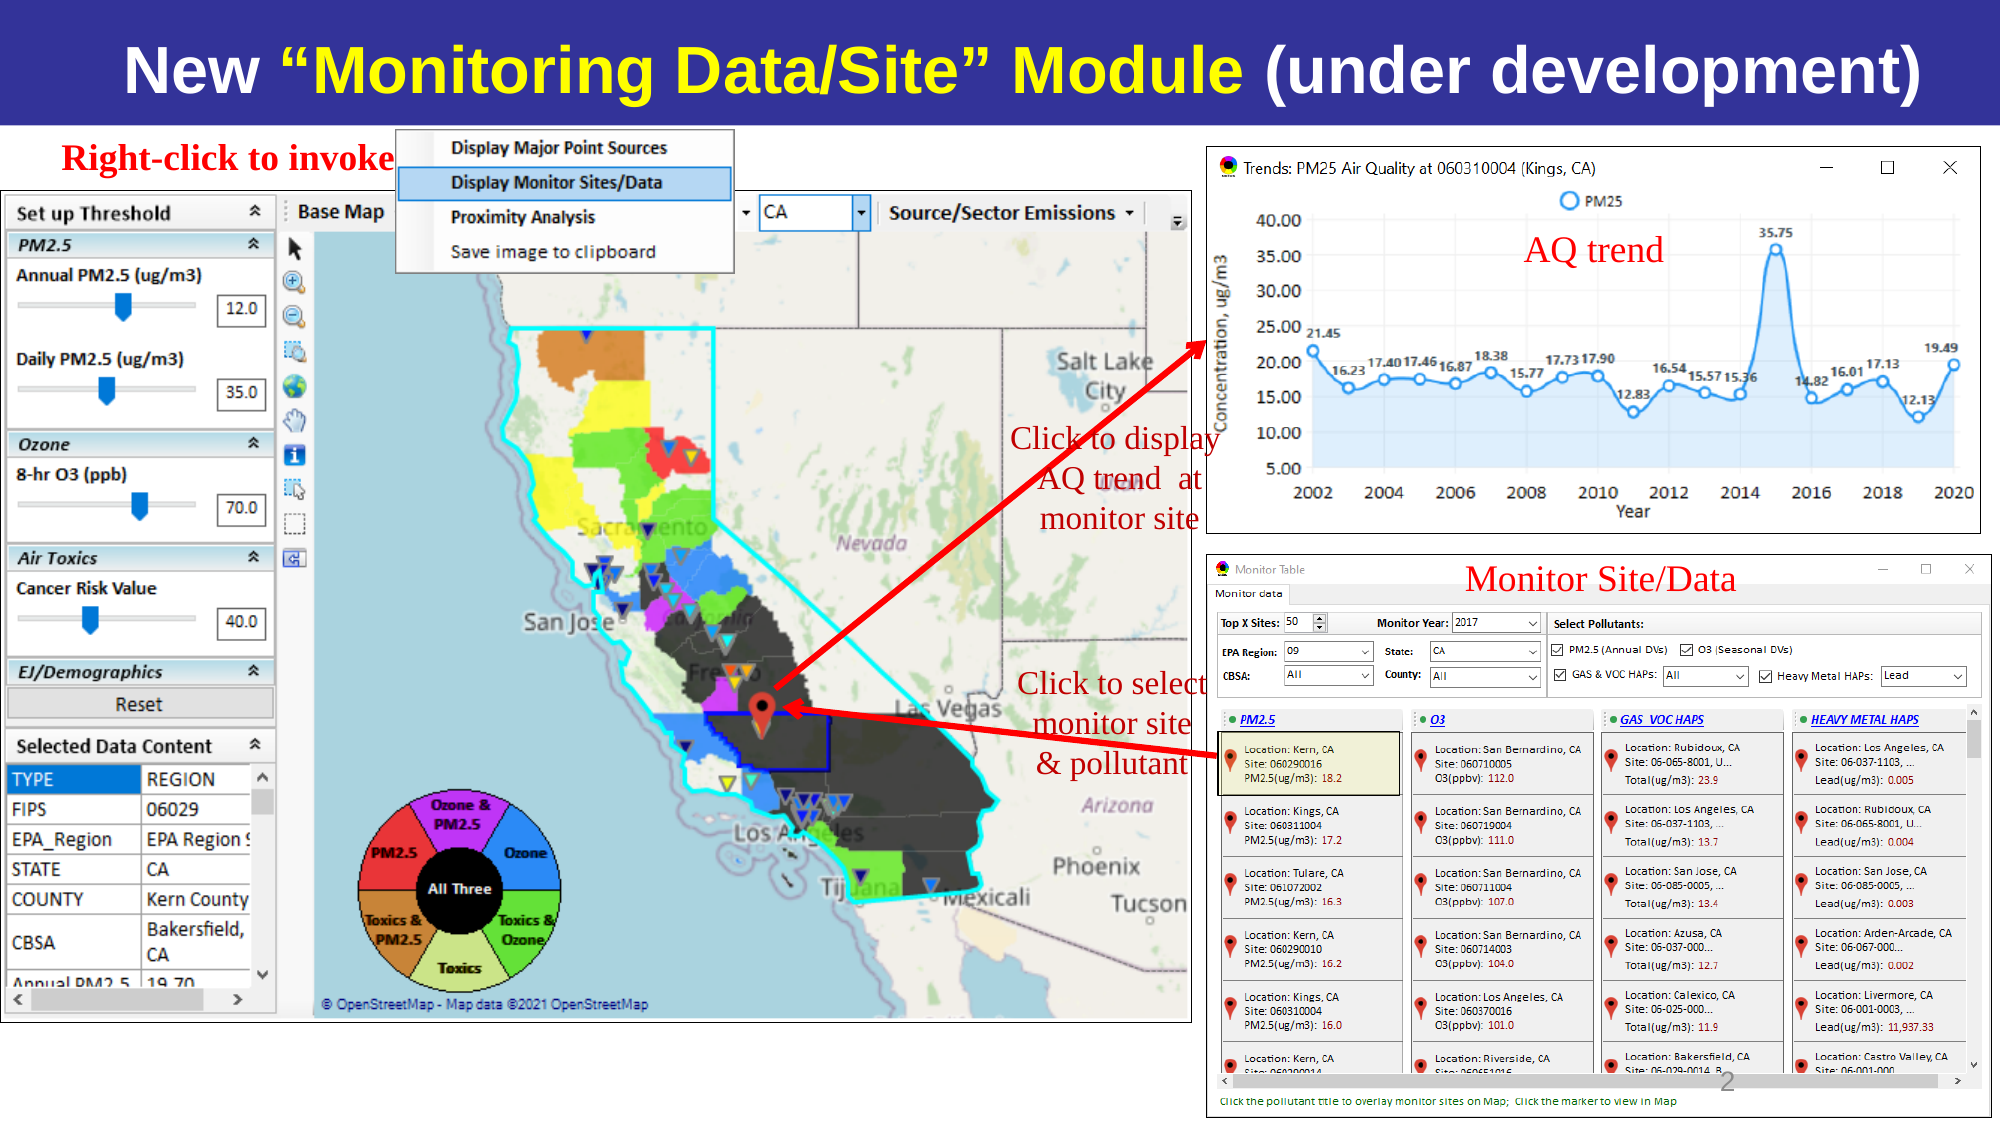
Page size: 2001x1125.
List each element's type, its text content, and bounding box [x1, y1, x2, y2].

text_box Monitor Site/Data [1450, 546, 1787, 552]
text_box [774, 339, 1207, 690]
picture [1206, 146, 1982, 534]
picture [1206, 554, 1992, 1118]
title New “Monitoring Data/Site” Module (under development) [99, 11, 1947, 122]
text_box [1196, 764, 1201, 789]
text_box Right-click to invoke [45, 125, 412, 186]
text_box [781, 706, 1217, 756]
picture [0, 129, 1192, 1024]
